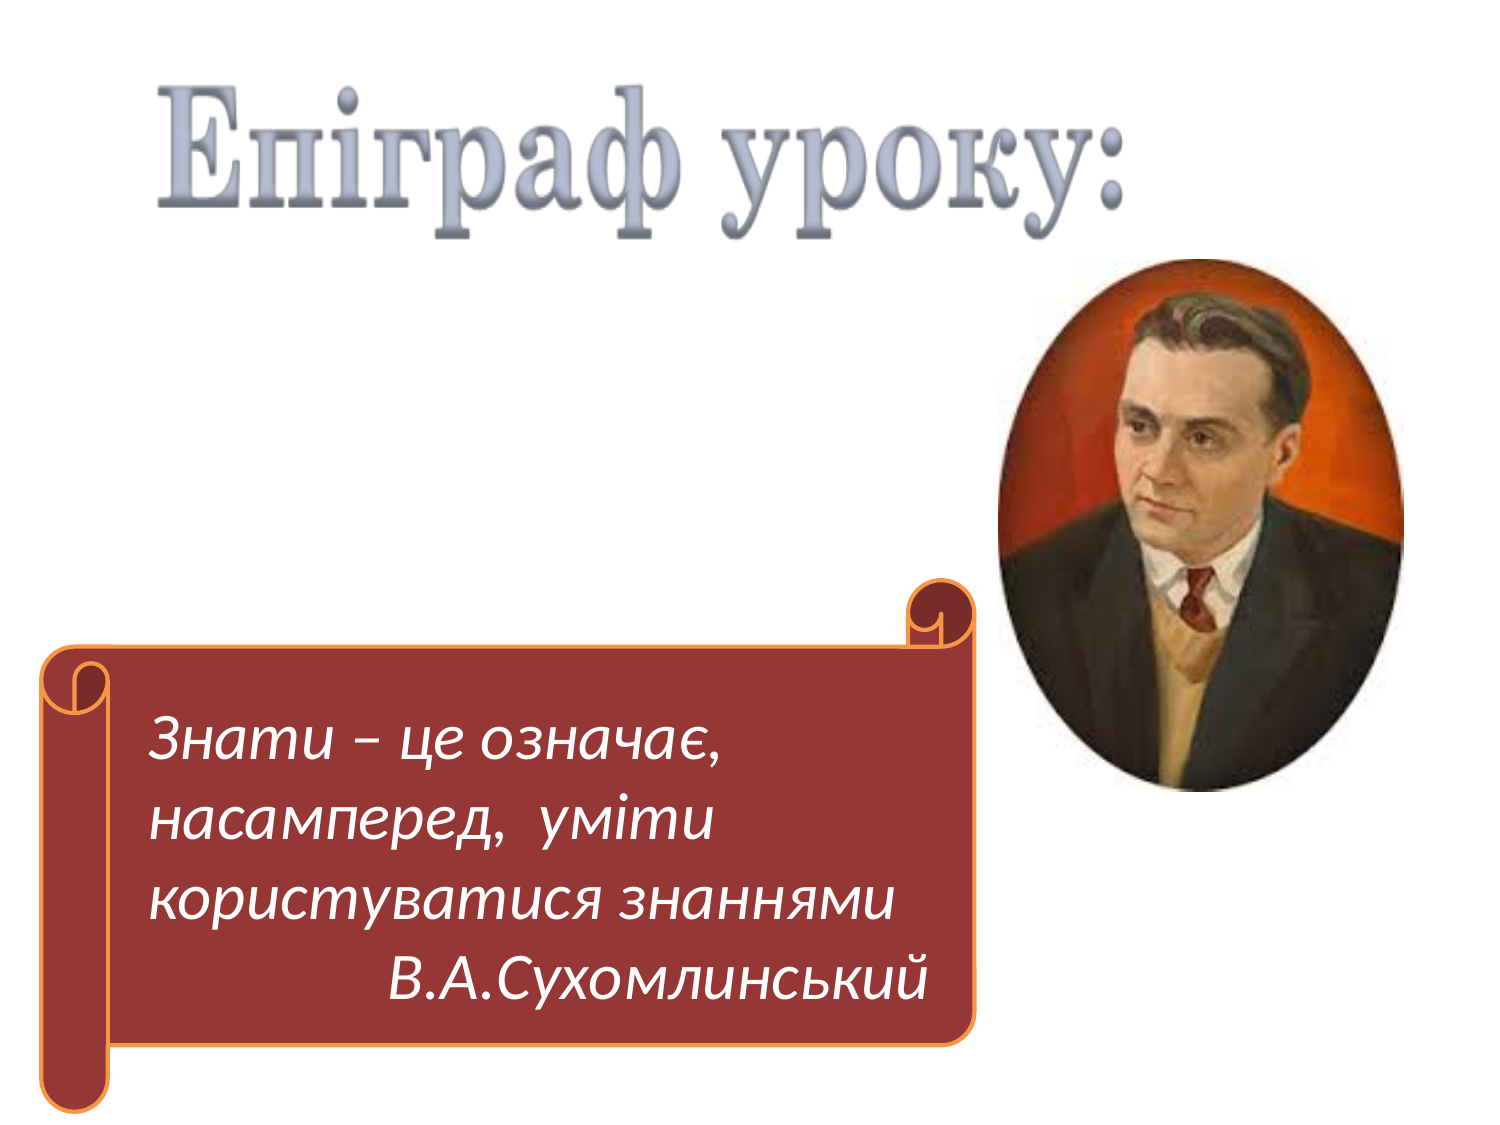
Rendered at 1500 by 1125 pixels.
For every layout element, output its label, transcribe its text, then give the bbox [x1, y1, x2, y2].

text_box Знати – це означає, насамперед, уміти користуватися знаннями В.А.Сухомлинський [132, 685, 1022, 1065]
text_box [39, 578, 977, 1114]
picture [82, 0, 1404, 792]
